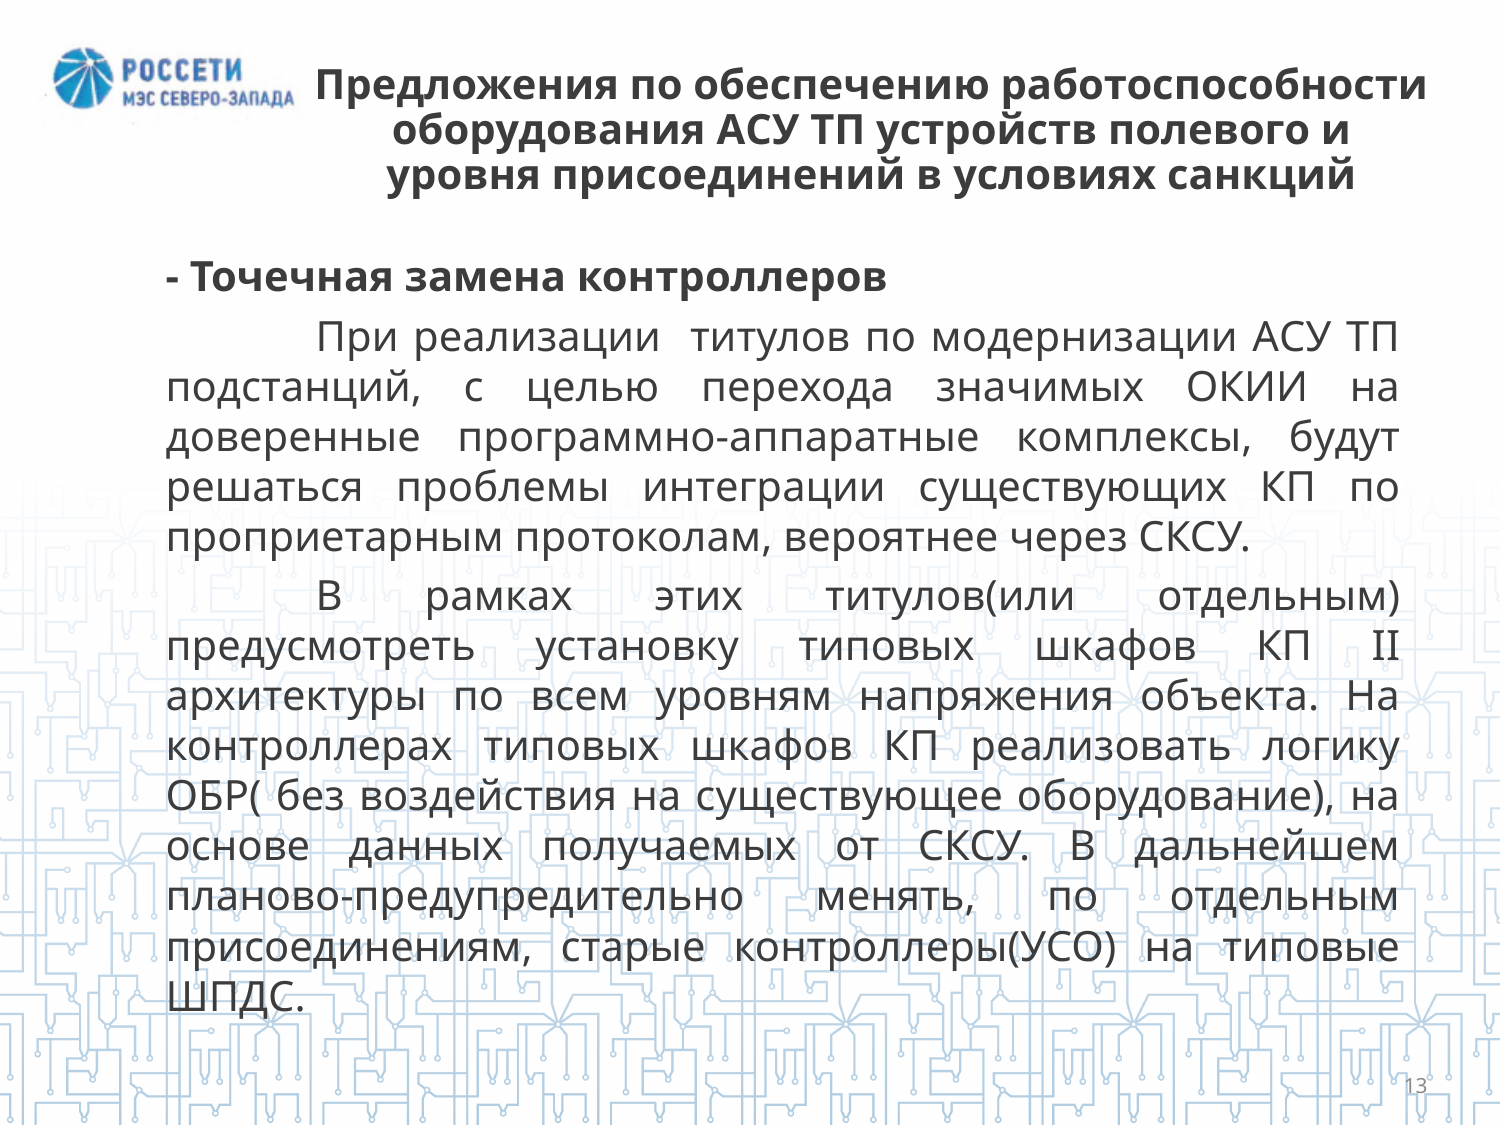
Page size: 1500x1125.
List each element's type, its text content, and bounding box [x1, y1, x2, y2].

list - Точечная замена контроллеров При реализации титулов по модернизации АСУ ТП подстанций, с целью перехода значимых ОКИИ на доверенные программно-аппаратные комплексы, будут решаться проблемы интеграции существующих КП по проприетарным протоколам, вероятнее через СКСУ. В рамках этих титулов(или отдельным) предусмотреть установку типовых шкафов КП II архитектуры по всем уровням напряжения объекта. На контроллерах типовых шкафов КП реализовать логику ОБР( без воздействия на существующее оборудование), на основе данных получаемых от СКСУ. В дальнейшем планово-предупредительно менять, по отдельным присоединениям, старые контроллеры(УСО) на типовые ШПДС. [165, 190, 1401, 1028]
picture [0, 0, 1500, 1125]
title Предложения по обеспечению работоспособности оборудования АСУ ТП устройств полевого и уровня присоединений в условиях санкций [312, 63, 1430, 171]
